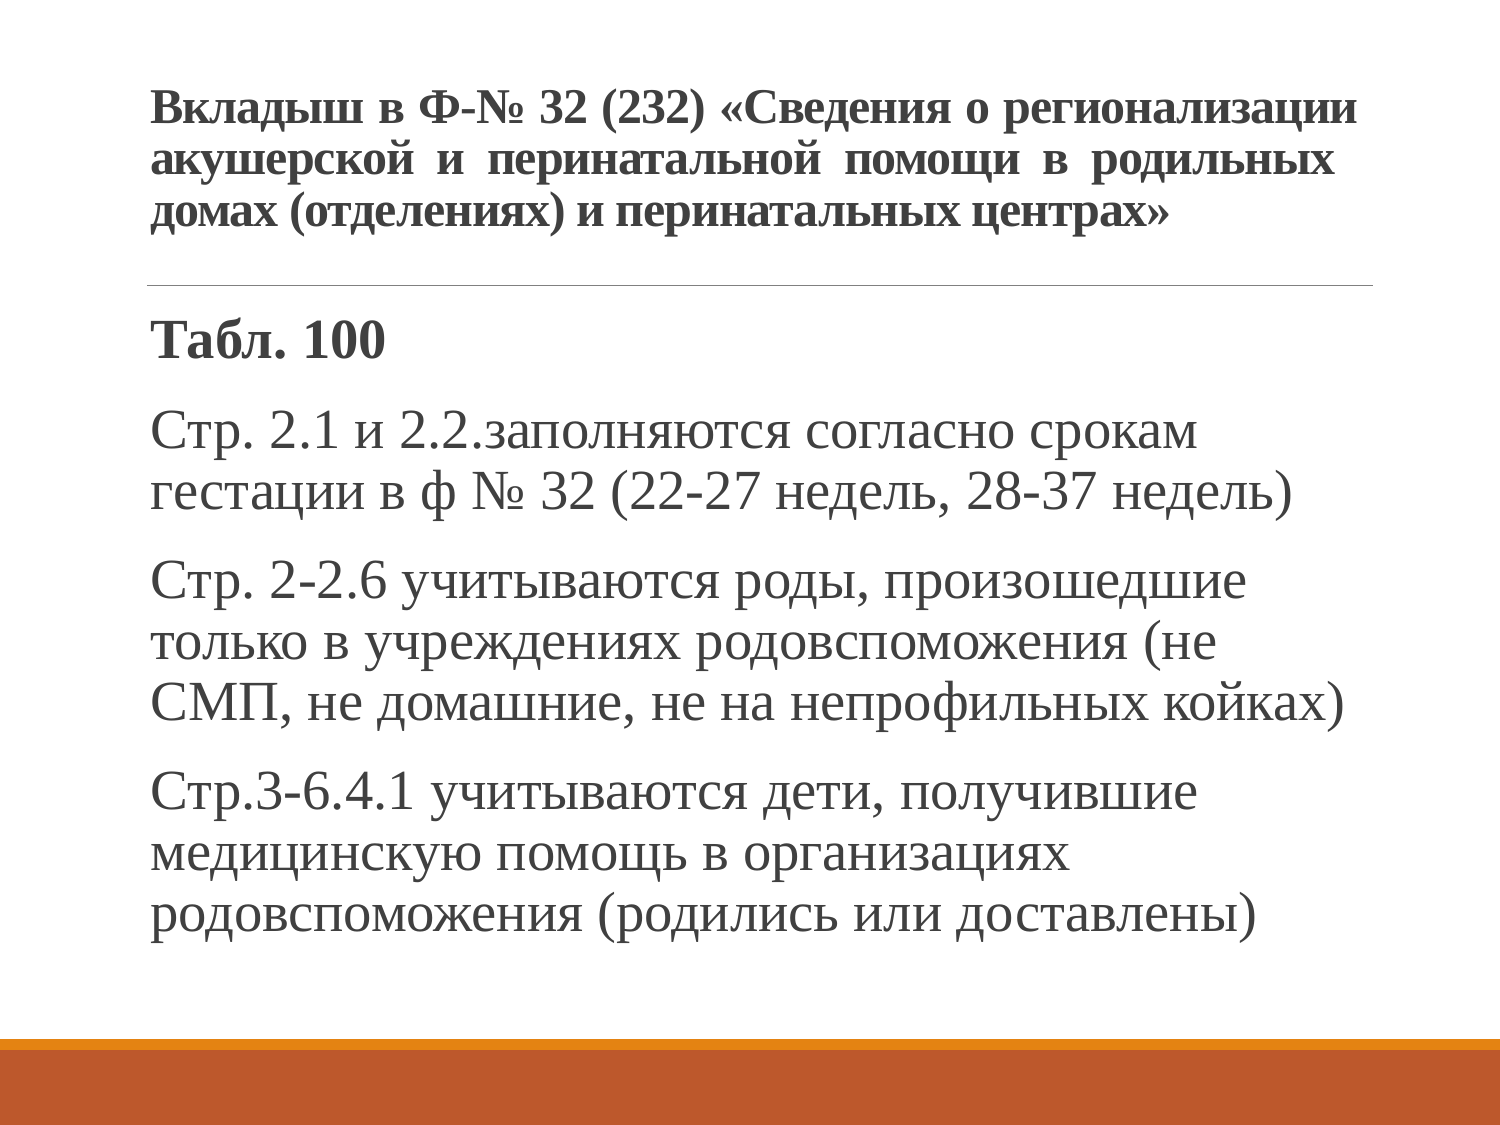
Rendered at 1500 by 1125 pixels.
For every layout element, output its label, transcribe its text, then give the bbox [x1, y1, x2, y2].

title Вкладыш в Ф-№ 32 (232) «Сведения о регионализации акушерской и перинатальной помощи в родильных домах (отделениях) и перинатальных центрах» [135, 54, 1373, 244]
list Табл. 100 Стр. 2.1 и 2.2.заполняются согласно срокам гестации в ф № 32 (22-27 недель, 28-37 недель) Стр. 2-2.6 учитываются роды, произошедшие только в учреждениях родовспоможения (не СМП, не домашние, не на непрофильных койках) Стр.3-6.4.1 учитываются дети, получившие медицинскую помощь в организациях родовспоможения (родились или доставлены) [135, 302, 1373, 963]
